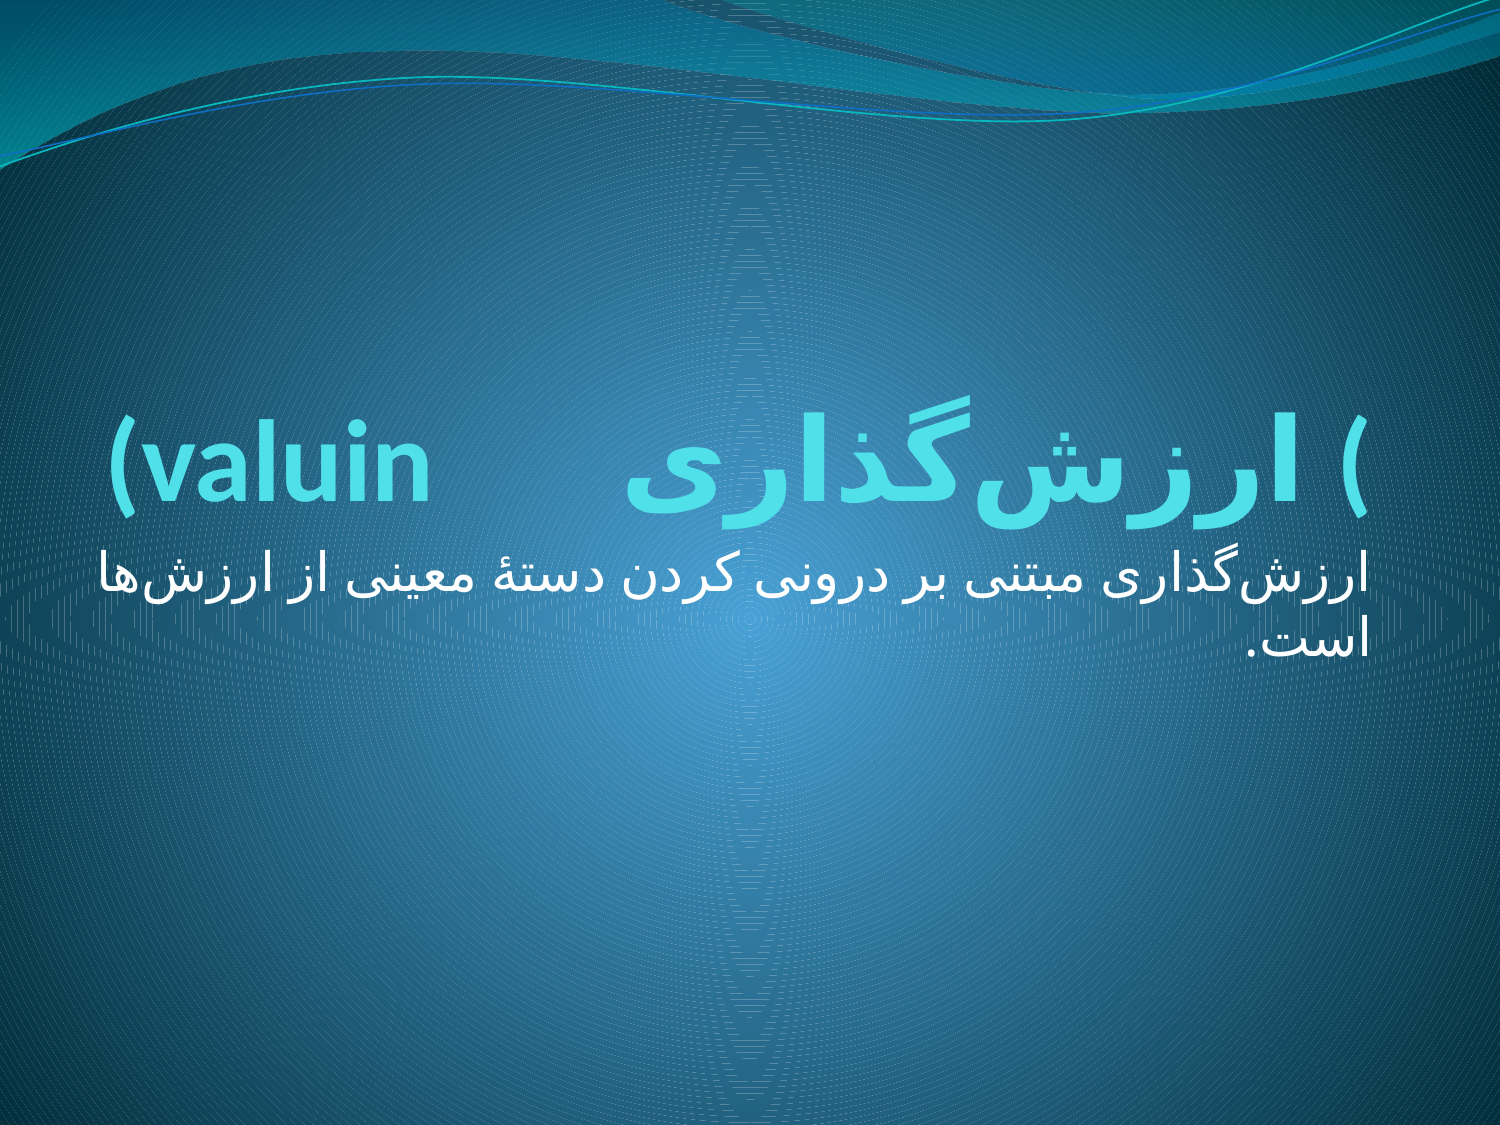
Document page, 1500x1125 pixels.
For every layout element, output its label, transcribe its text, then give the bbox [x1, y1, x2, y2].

title (valuin ارزش‌گذارى ( [87, 224, 1376, 525]
subtitle ارزش‌گذارى مبتنى بر درونى کردن دستهٔ معينى از ارزش‌ها است. [87, 529, 1376, 818]
